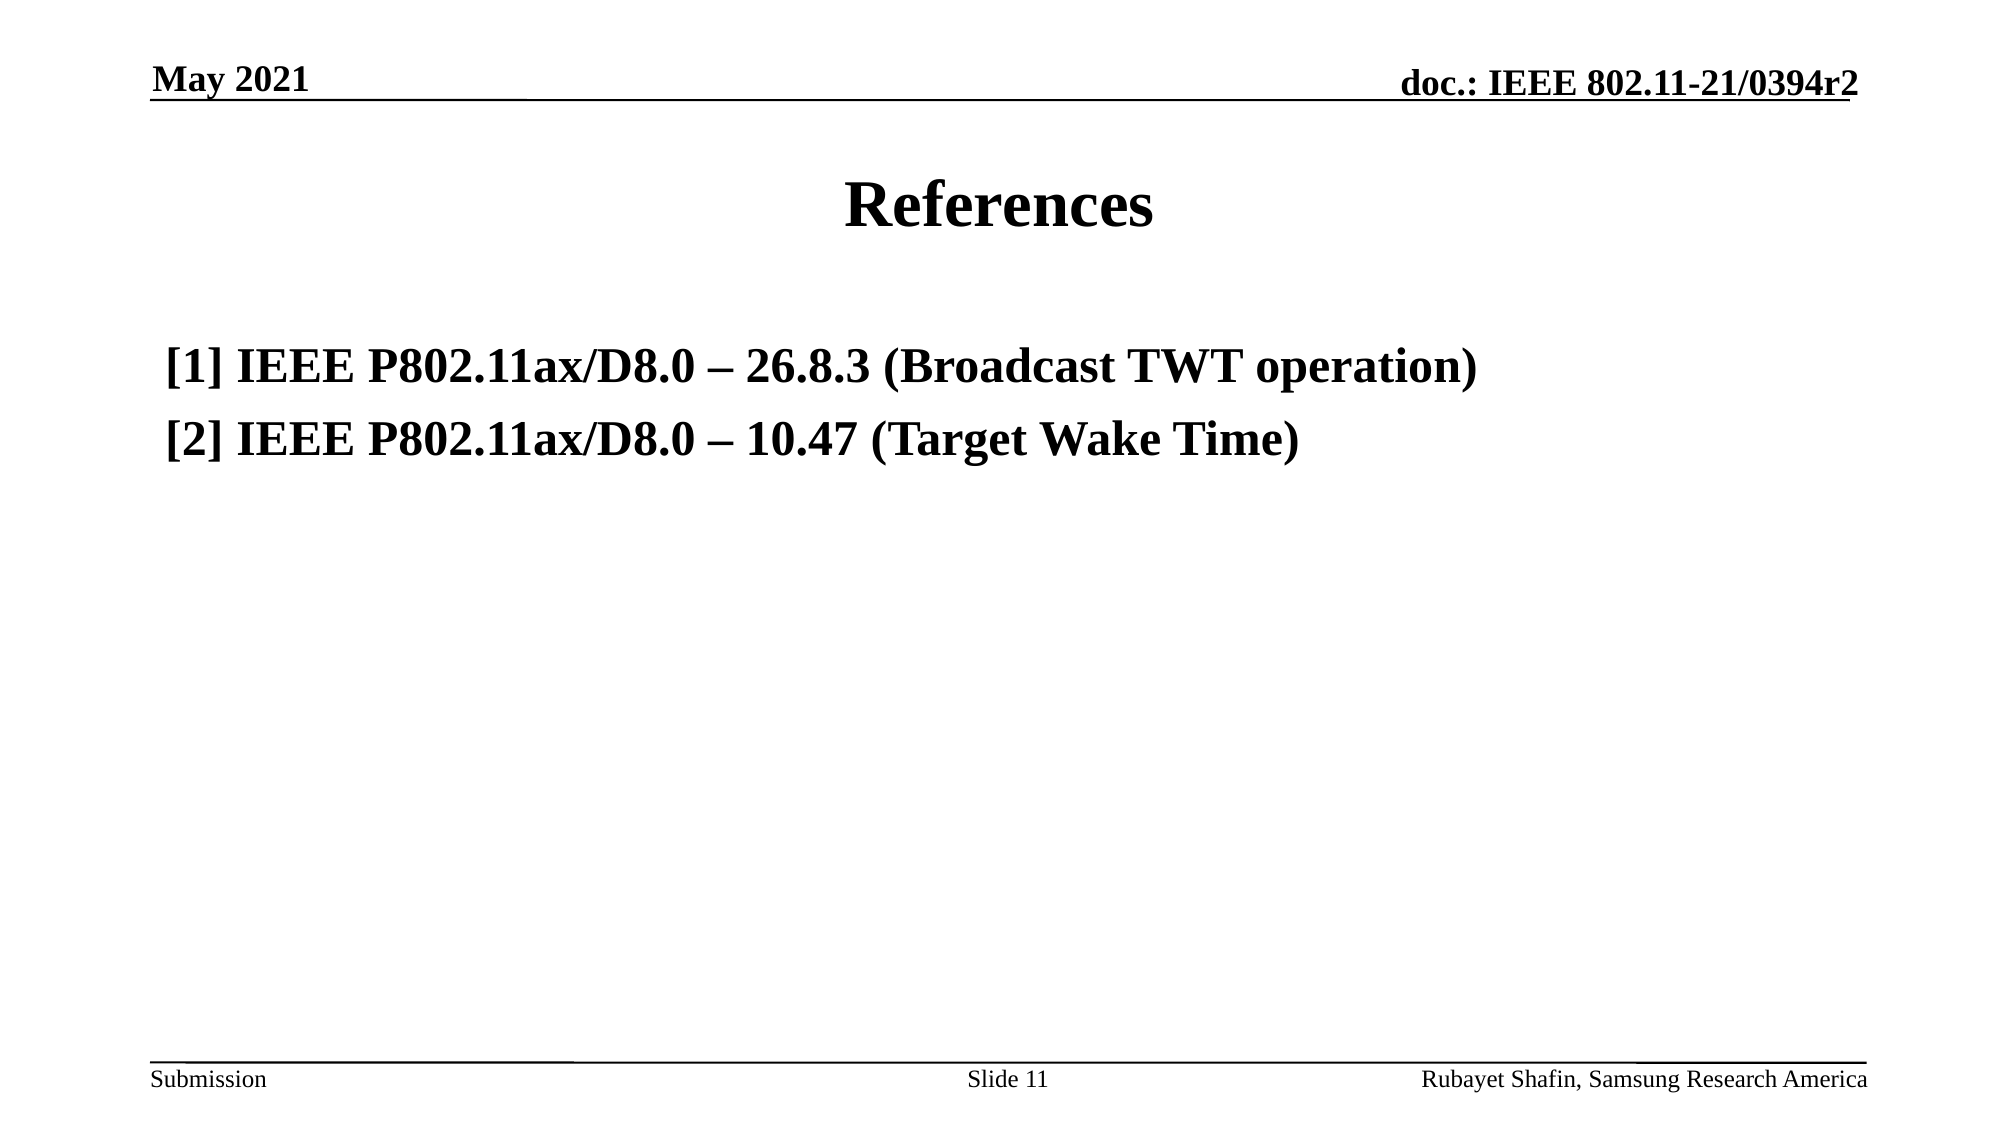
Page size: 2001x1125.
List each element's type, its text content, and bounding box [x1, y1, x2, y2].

footer Rubayet Shafin, Samsung Research America [1171, 1061, 1869, 1093]
slide_number Slide 11 [950, 1061, 1067, 1123]
title References [149, 112, 1850, 288]
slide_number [152, 54, 563, 100]
list [1] IEEE P802.11ax/D8.0 – 26.8.3 (Broadcast TWT operation) [2] IEEE P802.11ax/D8.0 – 10.47 (Target Wake Time) [149, 324, 1850, 1000]
